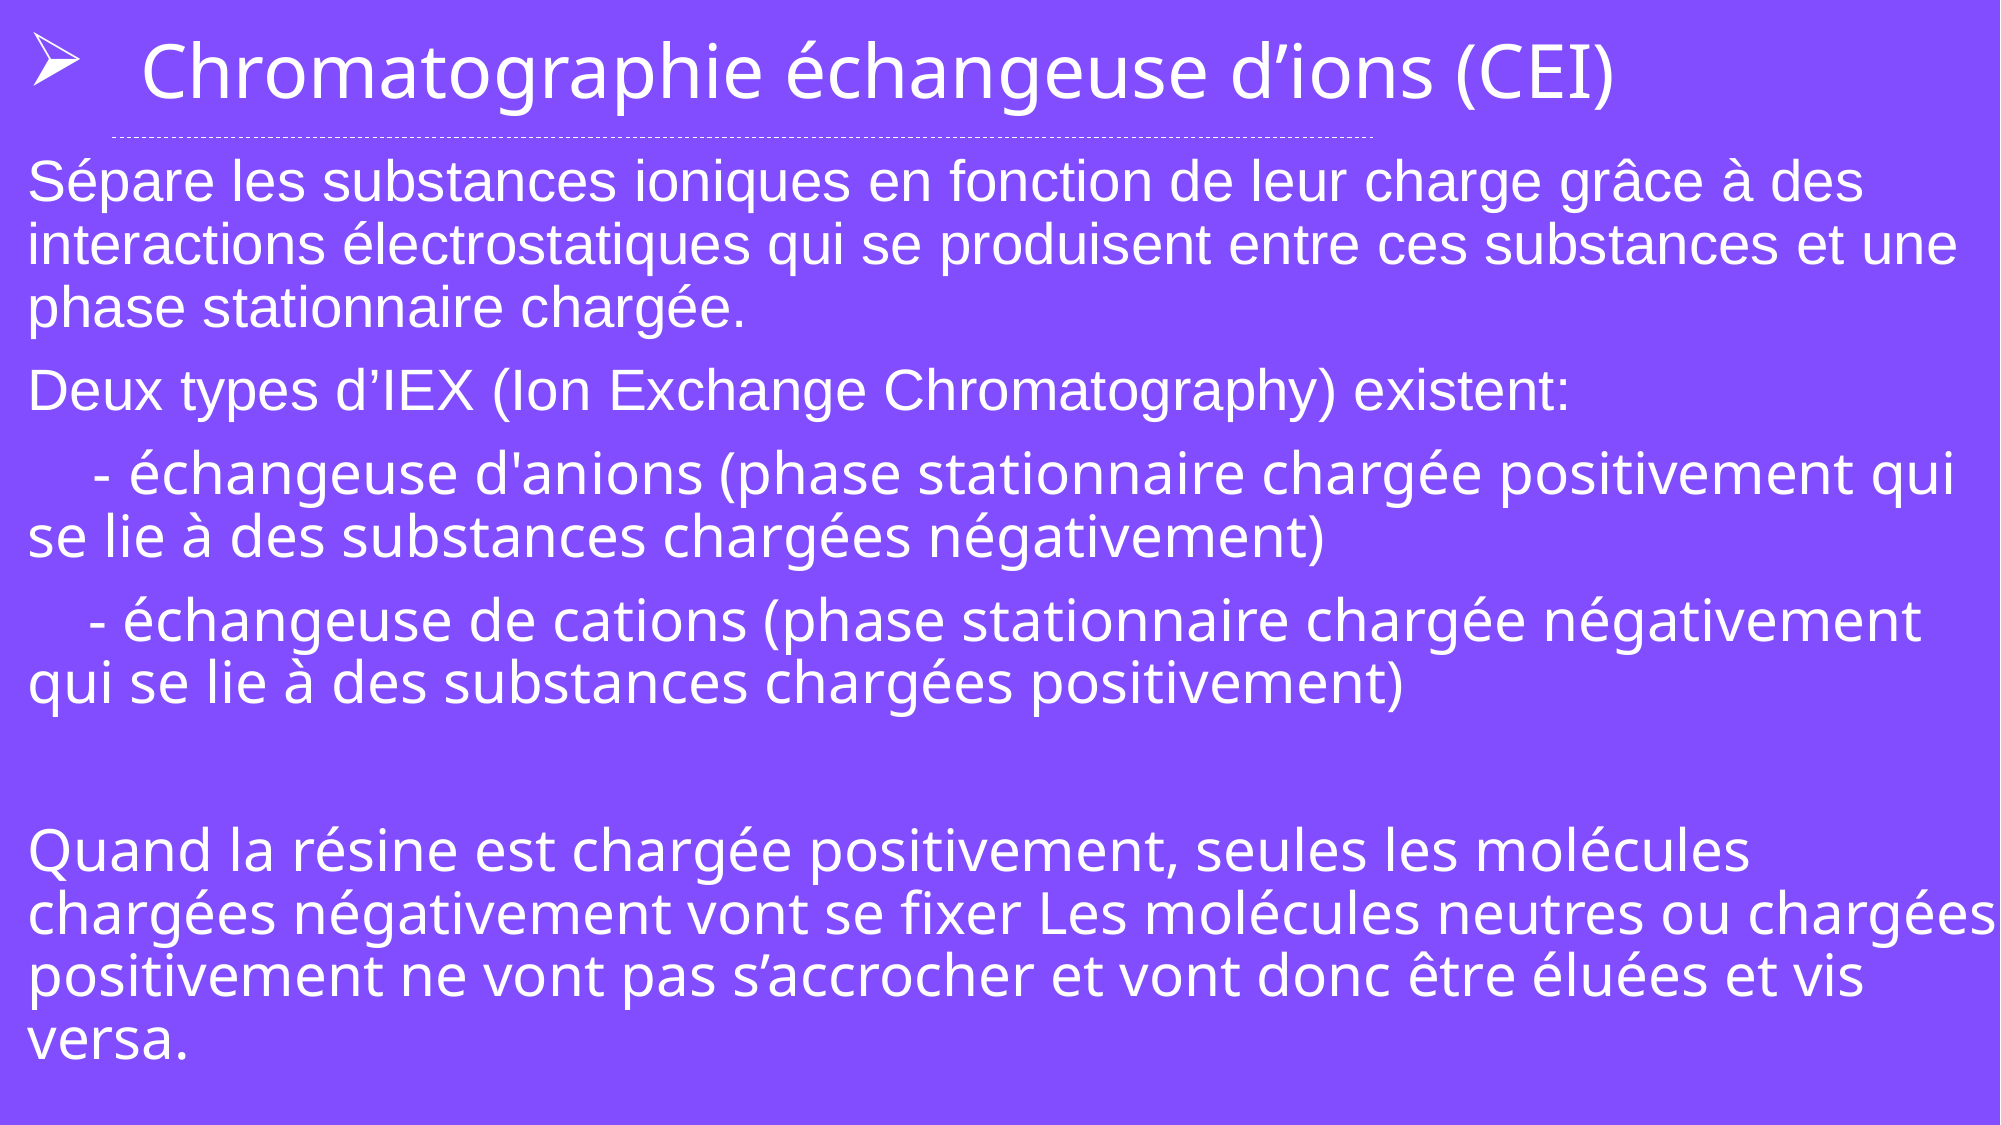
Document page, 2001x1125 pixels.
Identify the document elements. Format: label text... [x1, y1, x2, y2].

text_box [1313, 866, 1595, 1077]
subtitle Chromatographie échangeuse d’ions (CEI) Sépare les substances ioniques en fonction de leur charge grâce à des interactions électrostatiques qui se produisent entre ces substances et une phase stationnaire chargée. Deux types d’IEX (Ion Exchange Chromatography) existent: - échangeuse d'anions (phase stationnaire chargée positivement qui se lie à des substances chargées négativement) - échangeuse de cations (phase stationnaire chargée négativement qui se lie à des substances chargées positivement) Quand la résine est chargée positivement, seules les molécules chargées négativement vont se fixer Les molécules neutres ou chargées positivement ne vont pas s’accrocher et vont donc être éluées et vis versa. [27, 17, 2000, 1094]
